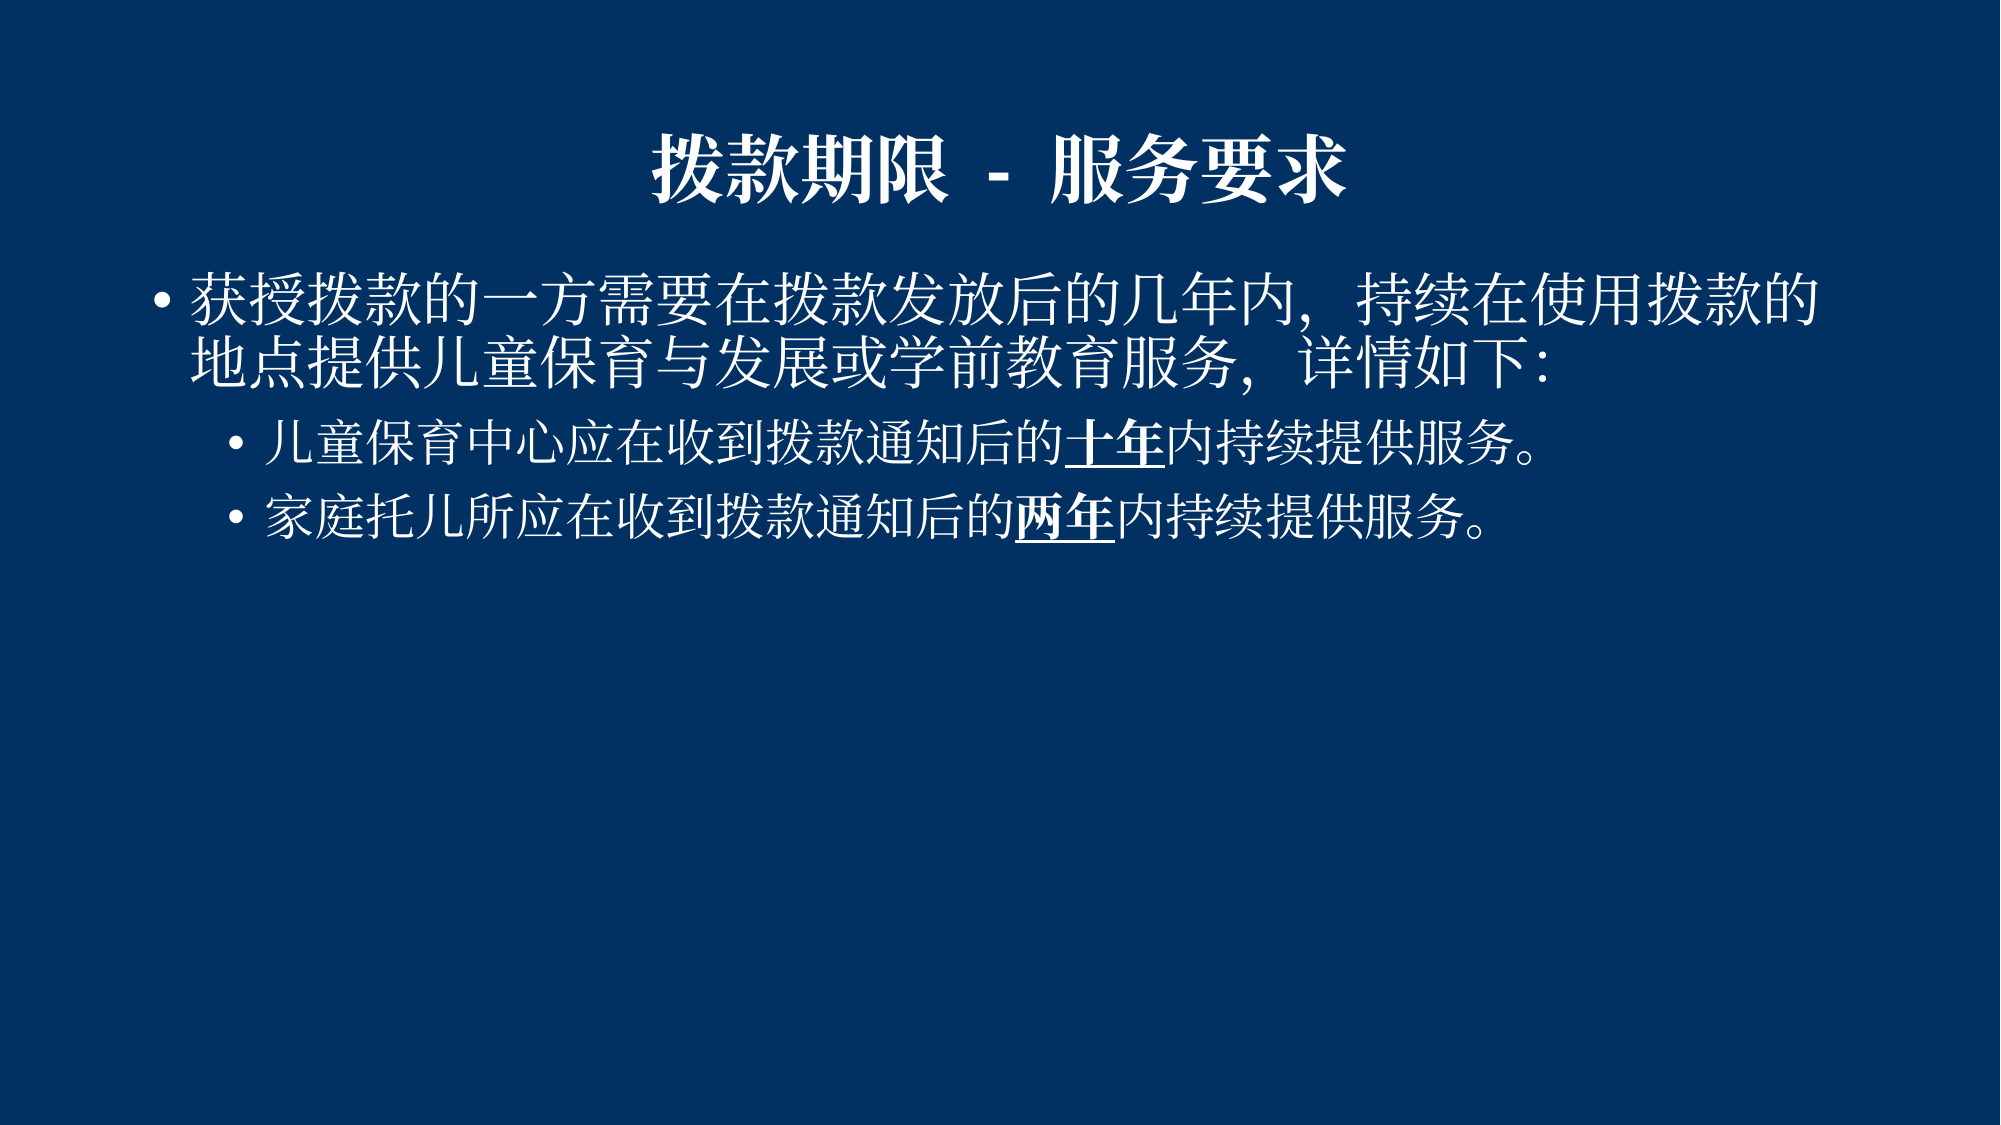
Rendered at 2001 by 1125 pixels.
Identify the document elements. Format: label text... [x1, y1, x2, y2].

list 获授拨款的一方需要在拨款发放后的几年内，持续在使用拨款的地点提供儿童保育与发展或学前教育服务，详情如下： 儿童保育中心应在收到拨款通知后的十年内持续提供服务。 家庭托儿所应在收到拨款通知后的两年内持续提供服务。 [137, 263, 1863, 917]
title 拨款期限 - 服务要求 [137, 64, 1863, 263]
